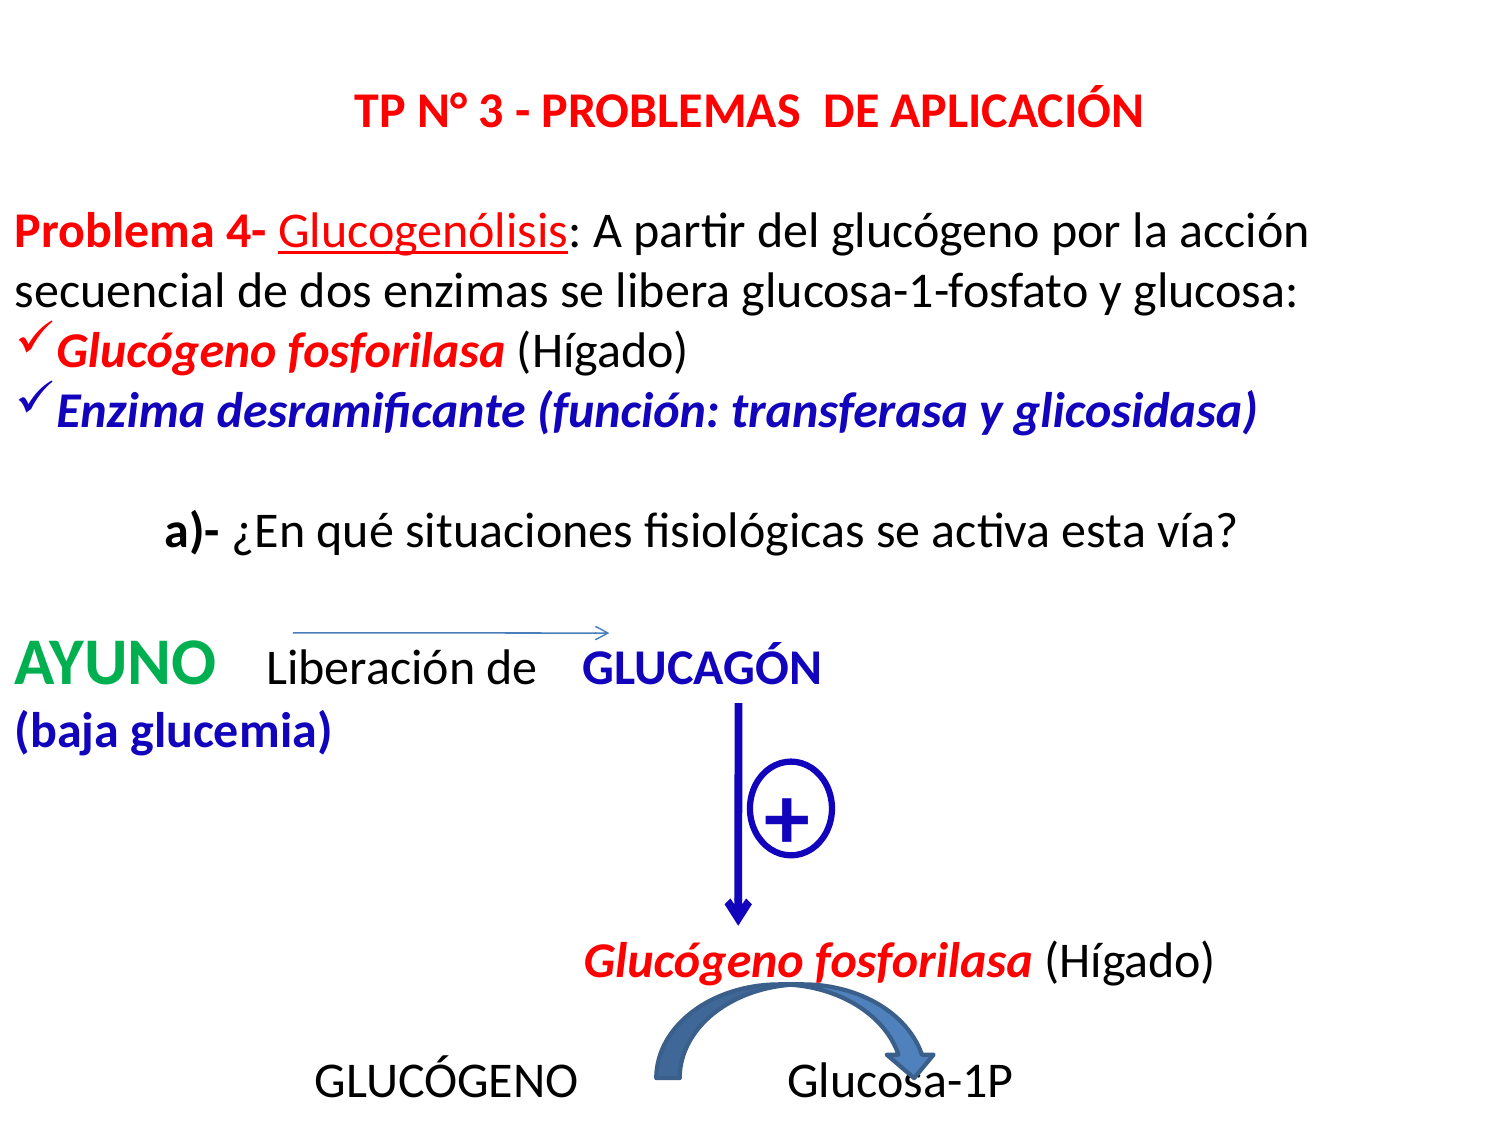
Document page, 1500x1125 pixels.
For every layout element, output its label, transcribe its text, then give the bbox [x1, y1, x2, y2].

text_box TP N° 3 - PROBLEMAS DE APLICACIÓN Problema 4- Glucogenólisis: A partir del glucógeno por la acción secuencial de dos enzimas se libera glucosa-1-fosfato y glucosa: Glucógeno fosforilasa (Hígado) Enzima desramificante (función: transferasa y glicosidasa) a)- ¿En qué situaciones fisiológicas se activa esta vía? AYUNO Liberación de GLUCAGÓN (baja glucemia) + Glucógeno fosforilasa (Hígado) GLUCÓGENO Glucosa-1P [0, 70, 1500, 1125]
text_box [747, 759, 835, 812]
text_box [750, 824, 832, 858]
text_box [654, 982, 936, 1081]
